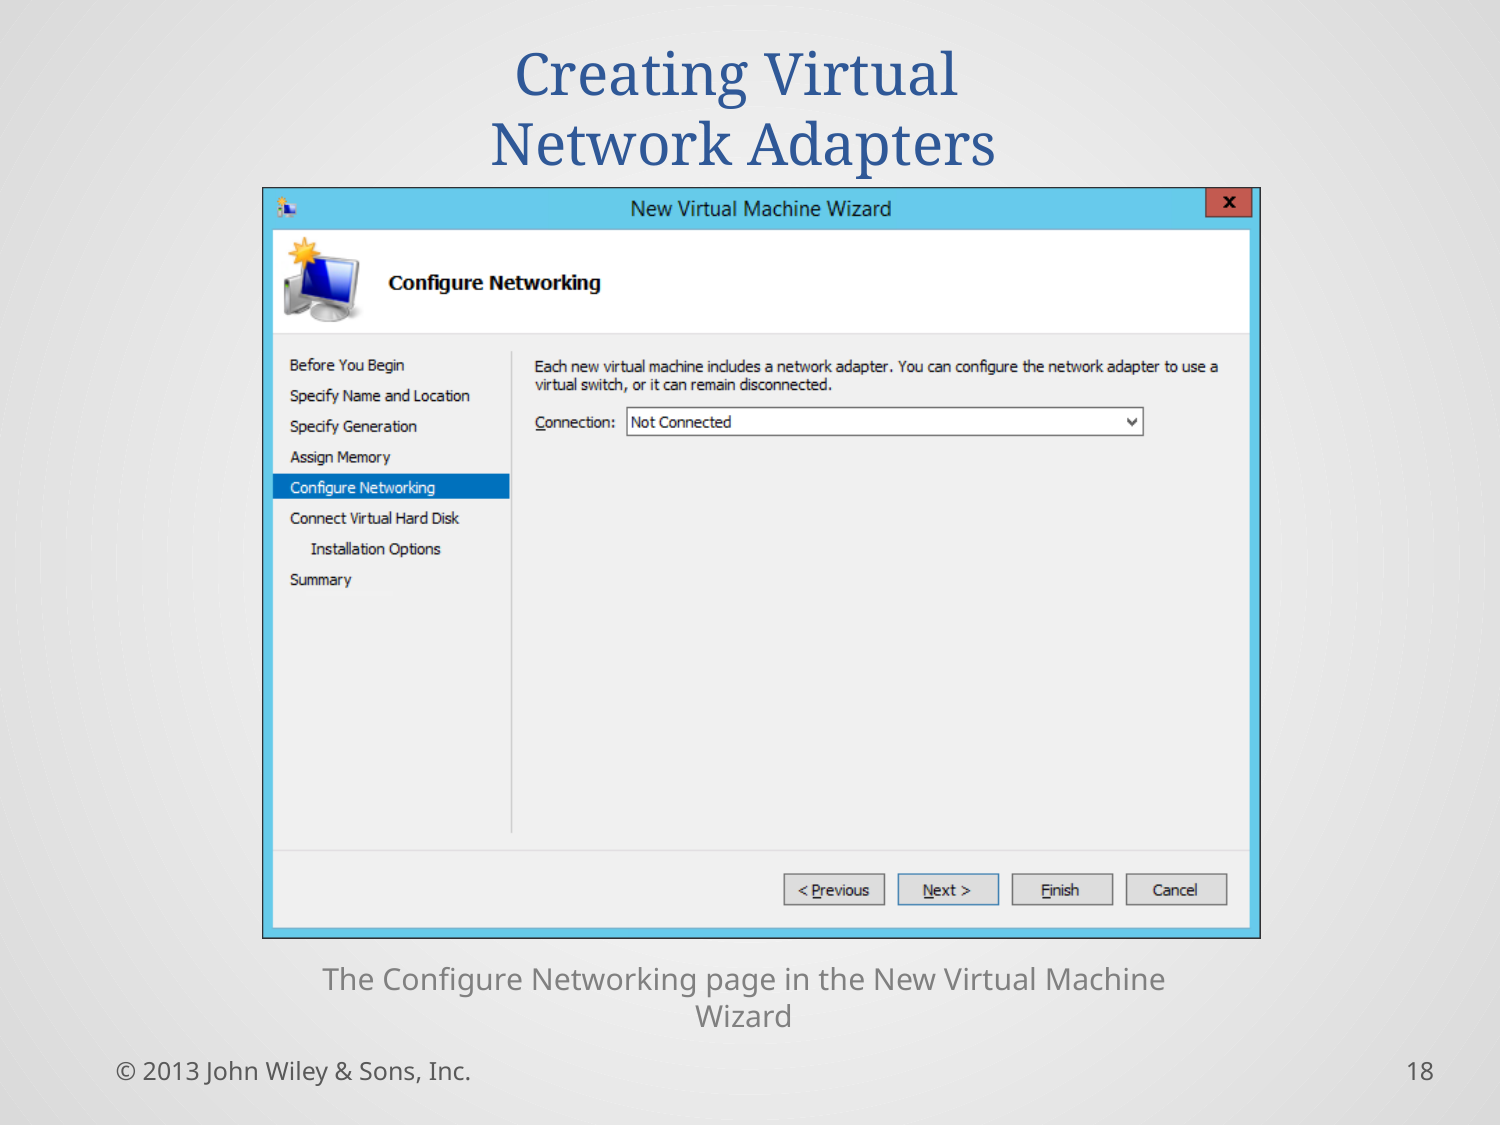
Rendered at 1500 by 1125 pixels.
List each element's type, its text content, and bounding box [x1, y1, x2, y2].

title Creating Virtual Network Adapters [275, 37, 1213, 185]
footer © 2013 John Wiley & Sons, Inc. [108, 1042, 576, 1103]
list The Configure Networking page in the New Virtual Machine Wizard [275, 953, 1213, 1041]
picture [262, 187, 1261, 939]
slide_number 18 [1401, 1042, 1494, 1103]
